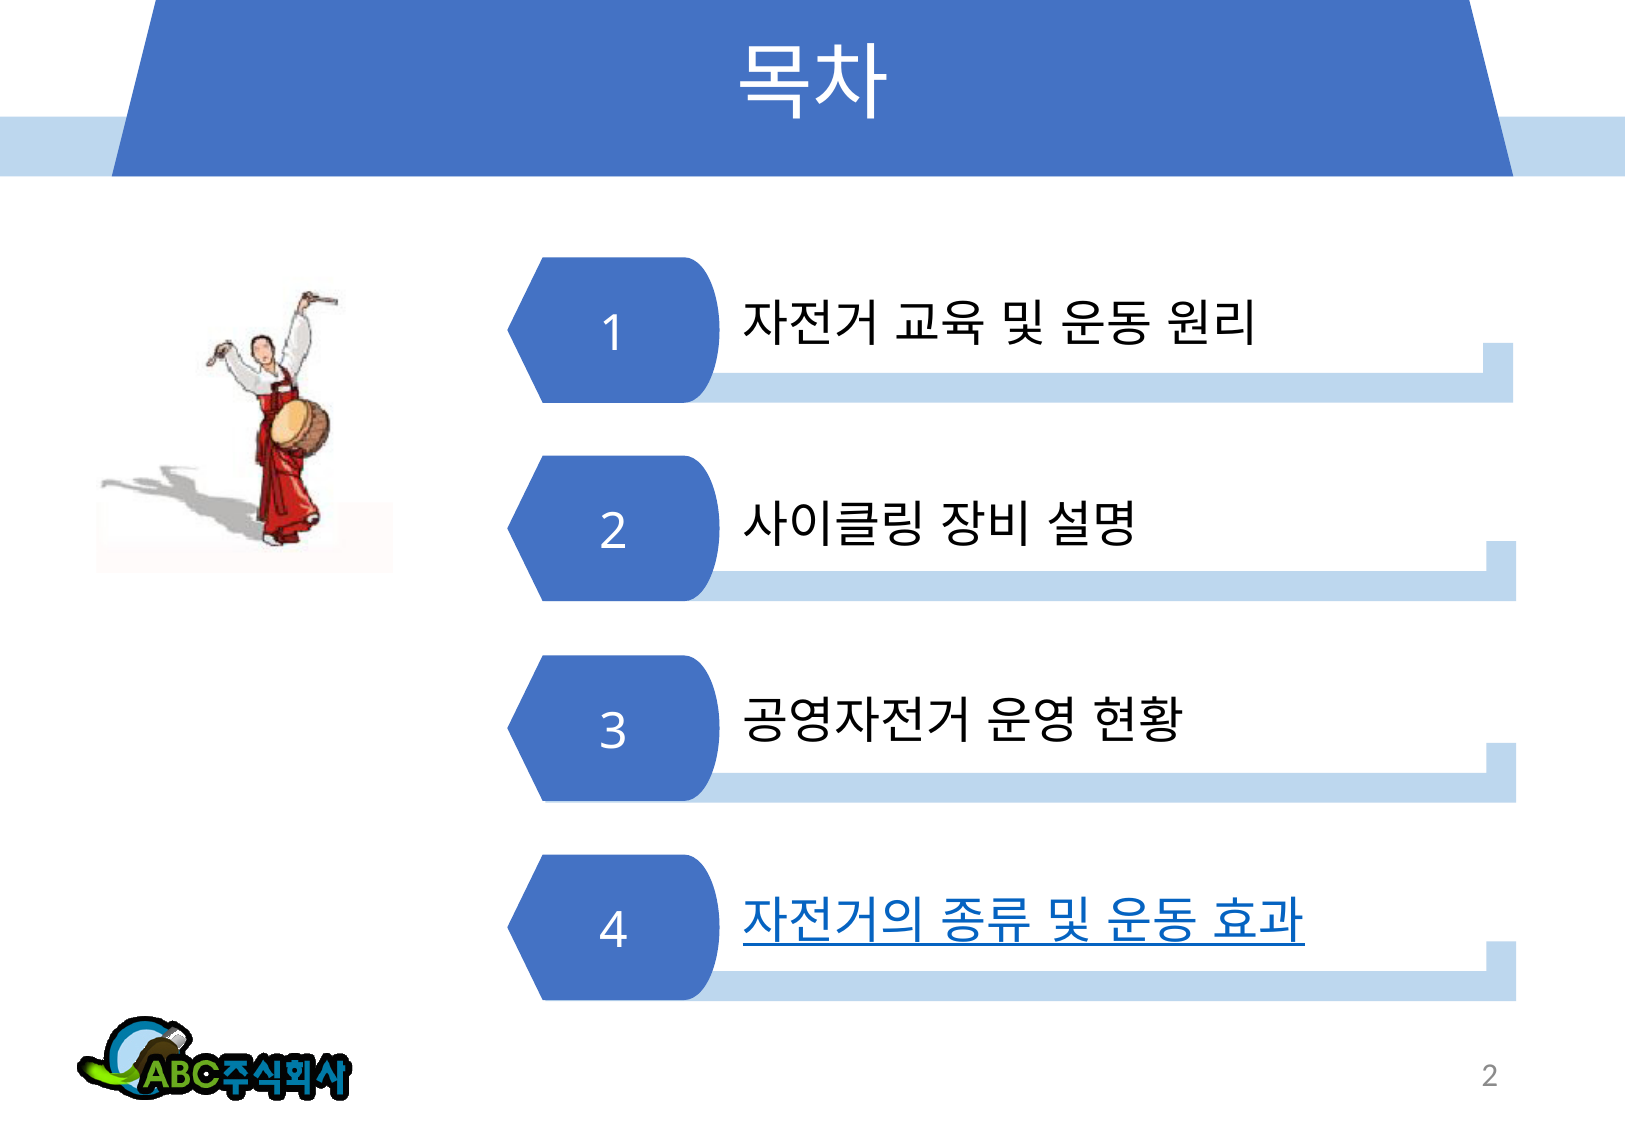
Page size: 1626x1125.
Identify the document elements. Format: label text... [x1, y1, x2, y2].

text_box [691, 540, 1517, 602]
text_box 자전거의 종류 및 운동 효과 [727, 881, 1407, 969]
picture [64, 1006, 360, 1107]
slide_number 2 [1147, 1042, 1514, 1103]
picture [96, 265, 393, 573]
text_box 4 [506, 853, 721, 1002]
text_box 2 [506, 454, 721, 603]
text_box 사이클링 장비 설명 [727, 484, 1407, 560]
title 목차 [0, 0, 1625, 174]
text_box 자전거 교육 및 운동 원리 [727, 283, 1407, 359]
text_box [544, 742, 1517, 804]
text_box 공영자전거 운영 현황 [727, 681, 1407, 757]
text_box [690, 342, 1514, 404]
text_box 1 [506, 256, 721, 404]
text_box 3 [506, 654, 721, 802]
text_box [685, 940, 1517, 1002]
